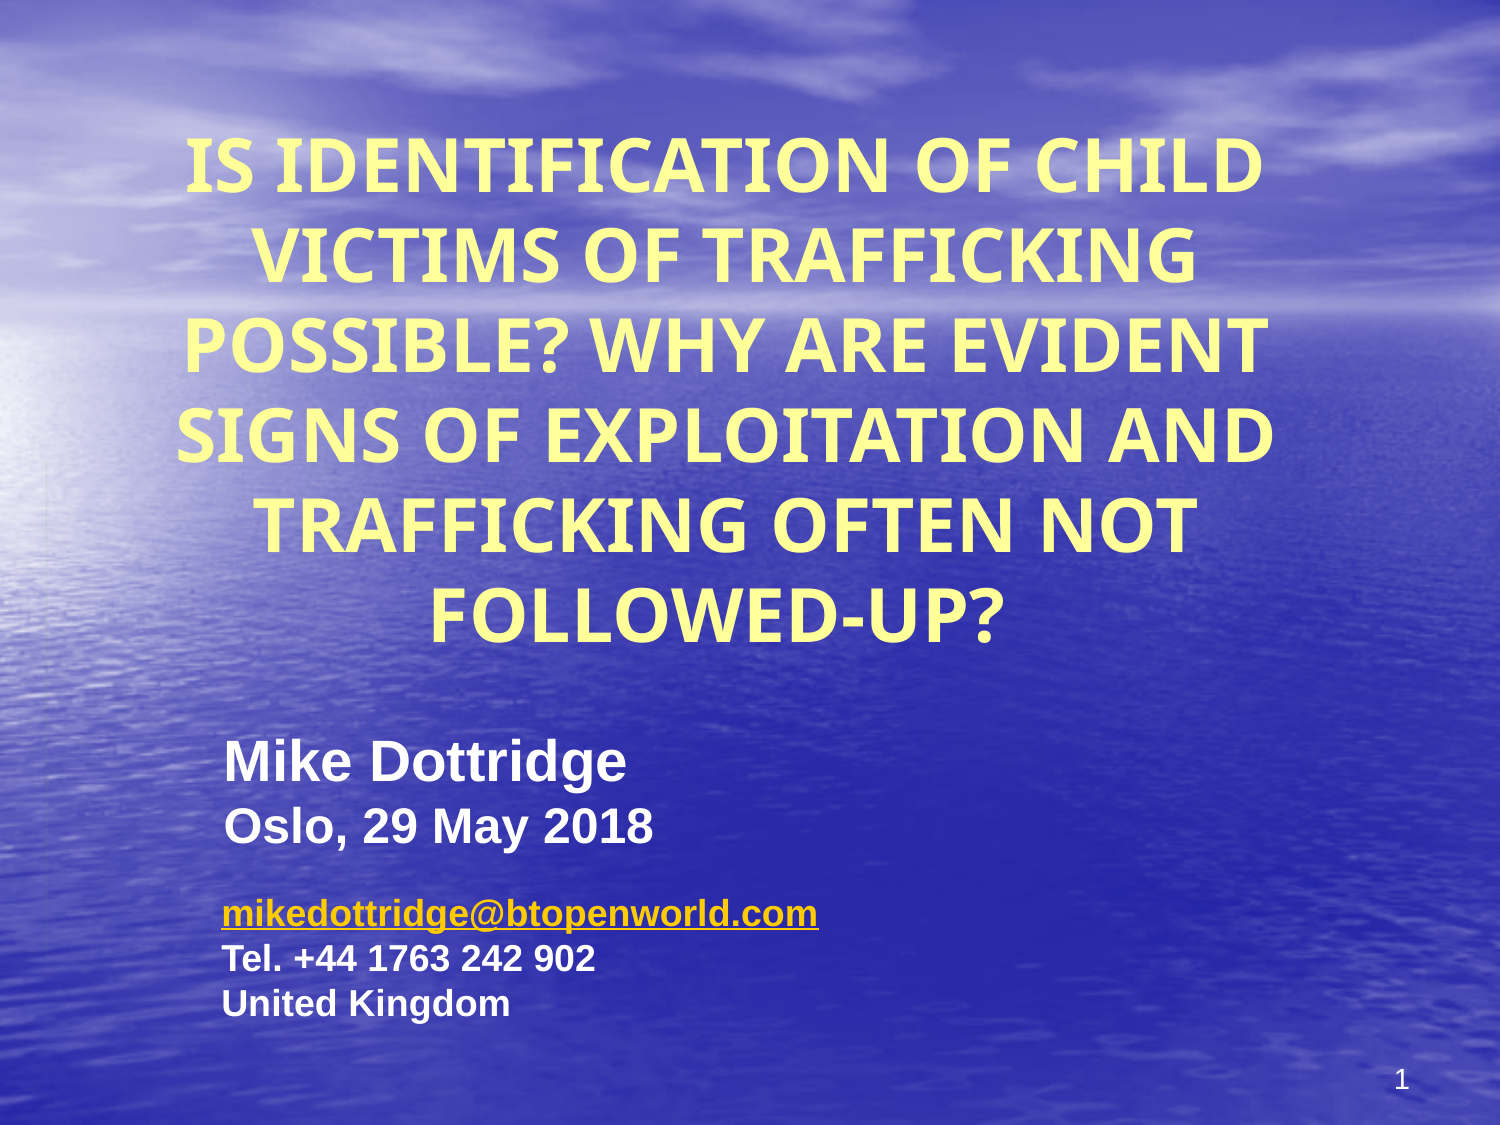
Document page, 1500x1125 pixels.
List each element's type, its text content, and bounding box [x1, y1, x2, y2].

text_box Mike Dottridge Oslo, 29 May 2018 [208, 716, 670, 861]
slide_number 1 [1074, 1024, 1425, 1103]
text_box mikedottridge@btopenworld.com Tel. +44 1763 242 902 United Kingdom [206, 881, 834, 1032]
title IS IDENTIFICATION OF CHILD VICTIMS OF TRAFFICKING POSSIBLE? WHY ARE EVIDENT SIGNS OF EXPLOITATION AND TRAFFICKING OFTEN NOT FOLLOWED-UP? [64, 66, 1388, 666]
